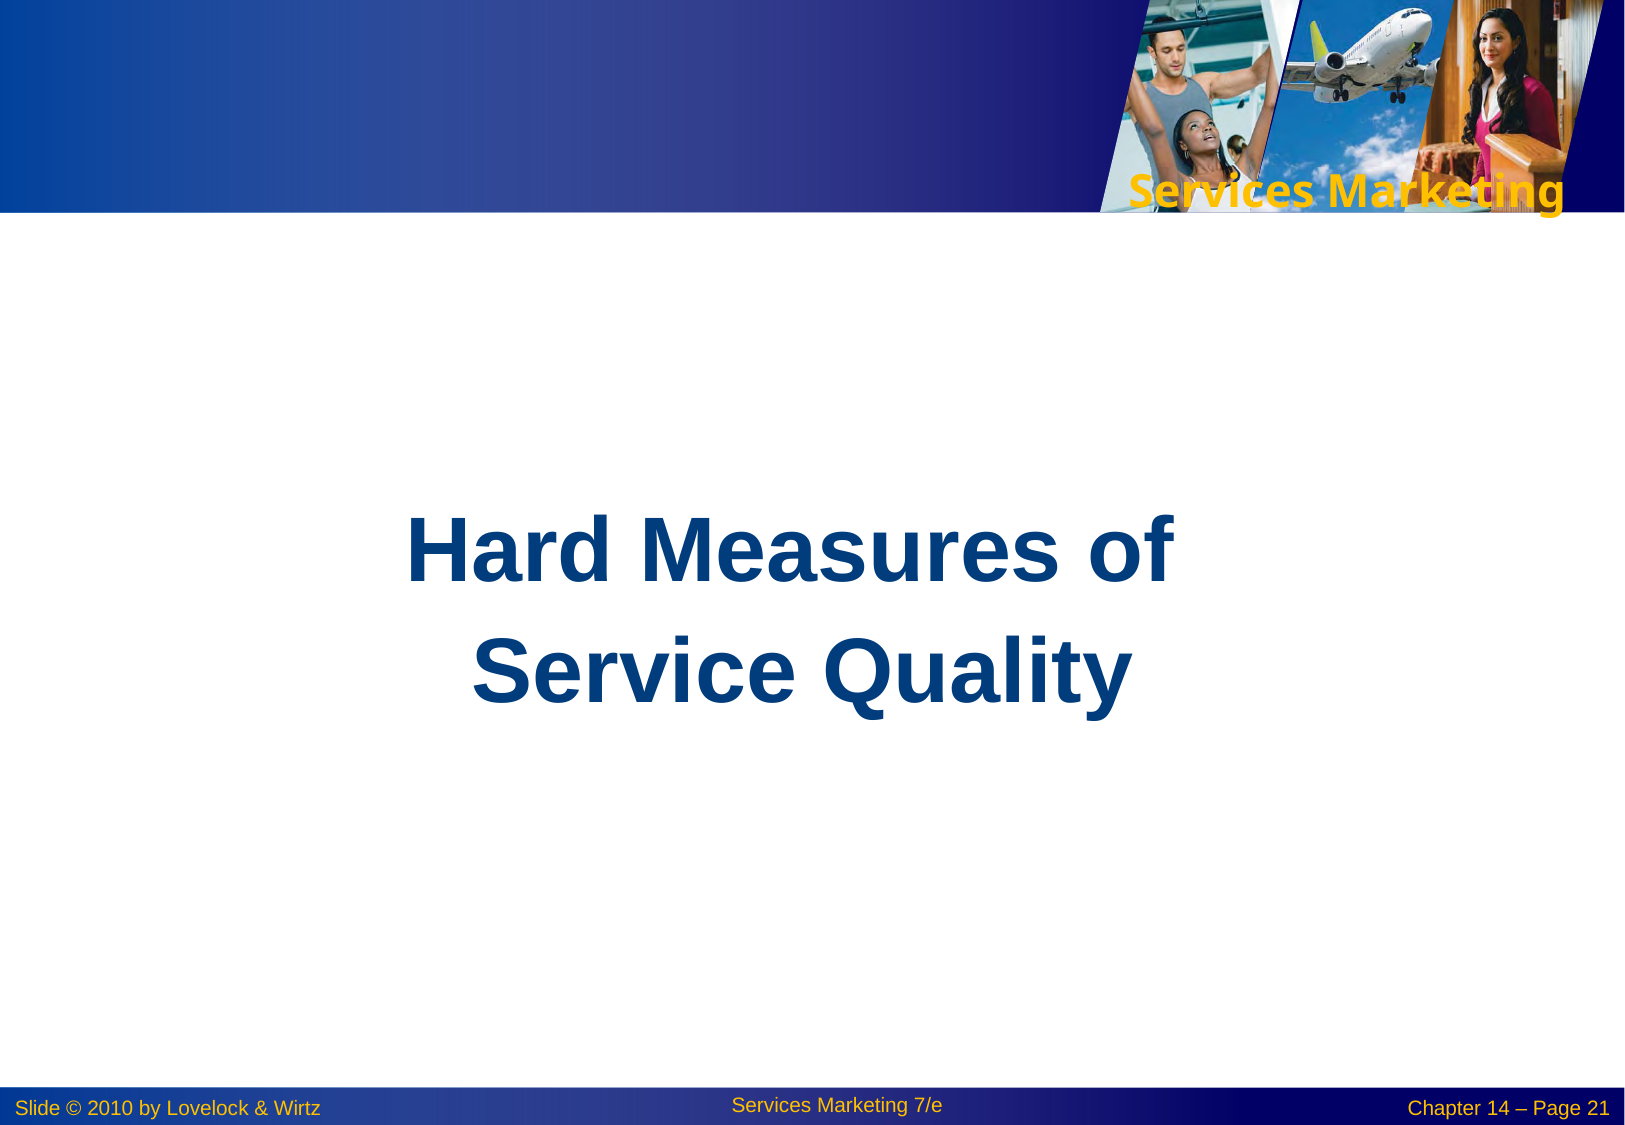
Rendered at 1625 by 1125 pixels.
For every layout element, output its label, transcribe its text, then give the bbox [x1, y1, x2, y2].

picture [1162, 186, 1172, 192]
text_box Hard Measures of Service Quality [112, 436, 1493, 763]
picture [1546, 187, 1556, 202]
picture [1100, 0, 1604, 213]
